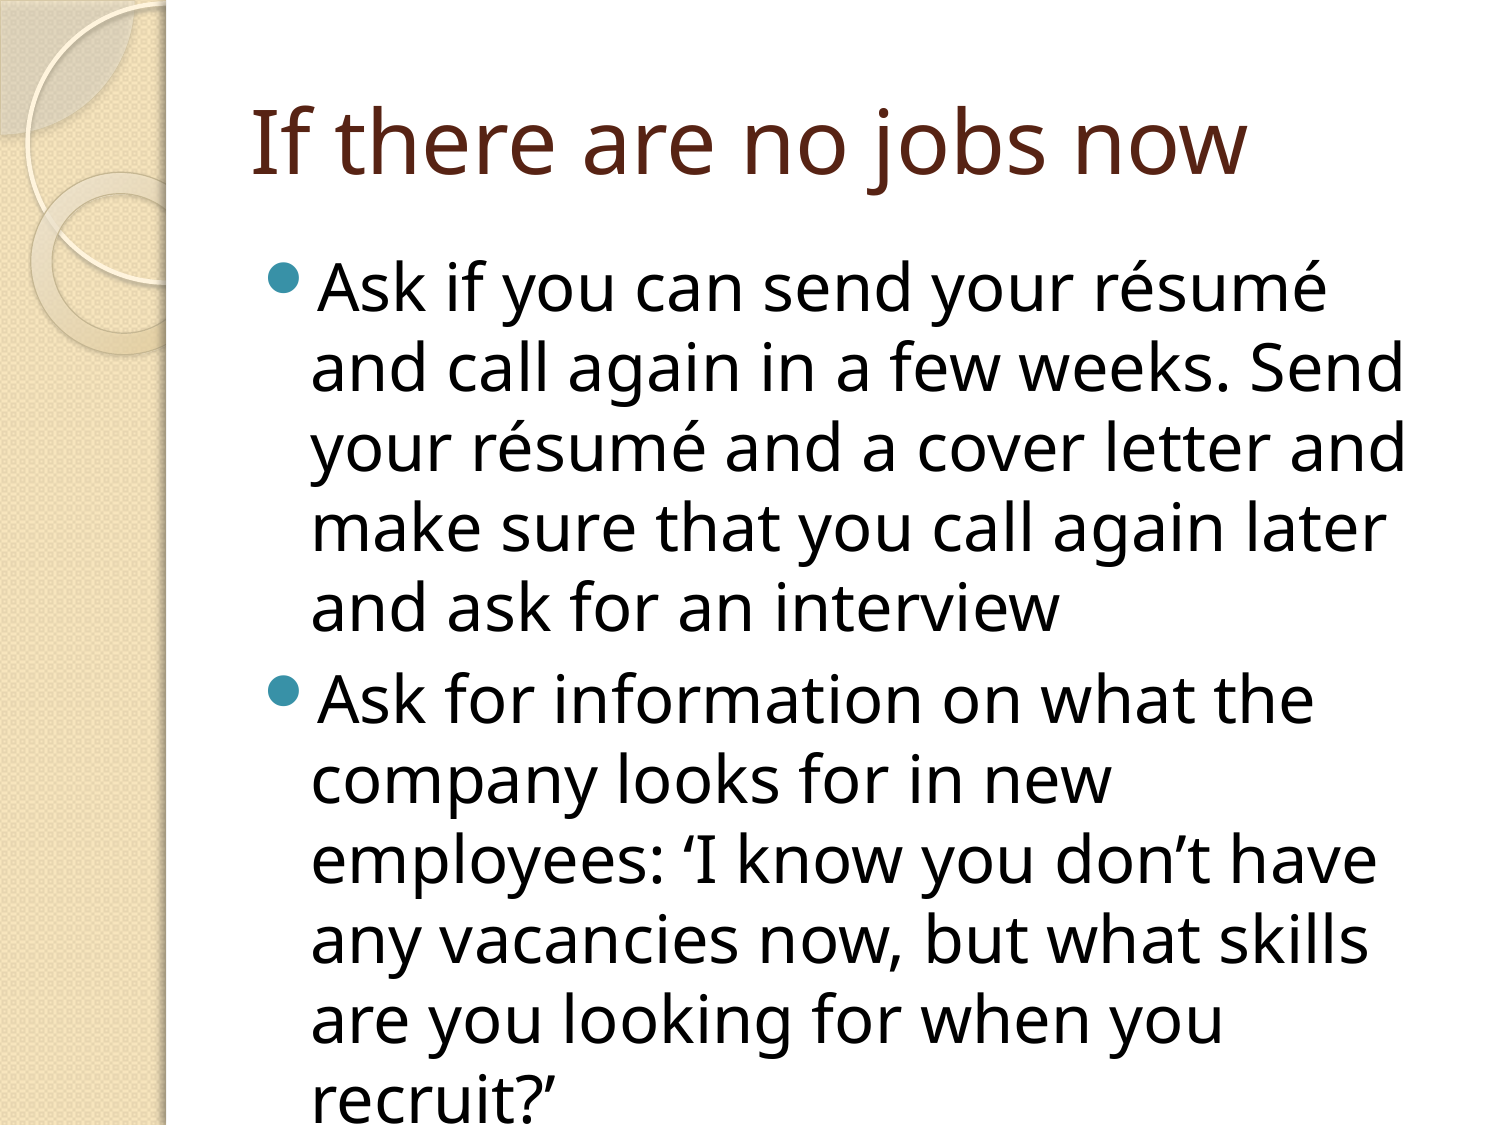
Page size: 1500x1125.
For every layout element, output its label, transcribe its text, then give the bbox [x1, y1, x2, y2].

list Ask if you can send your résumé and call again in a few weeks. Send your résumé and a cover letter and make sure that you call again later and ask for an interview Ask for information on what the company looks for in new employees: ‘I know you don’t have any vacancies now, but what skills are you looking for when you recruit?’ [235, 237, 1466, 1025]
title If there are no jobs now [235, 45, 1466, 233]
